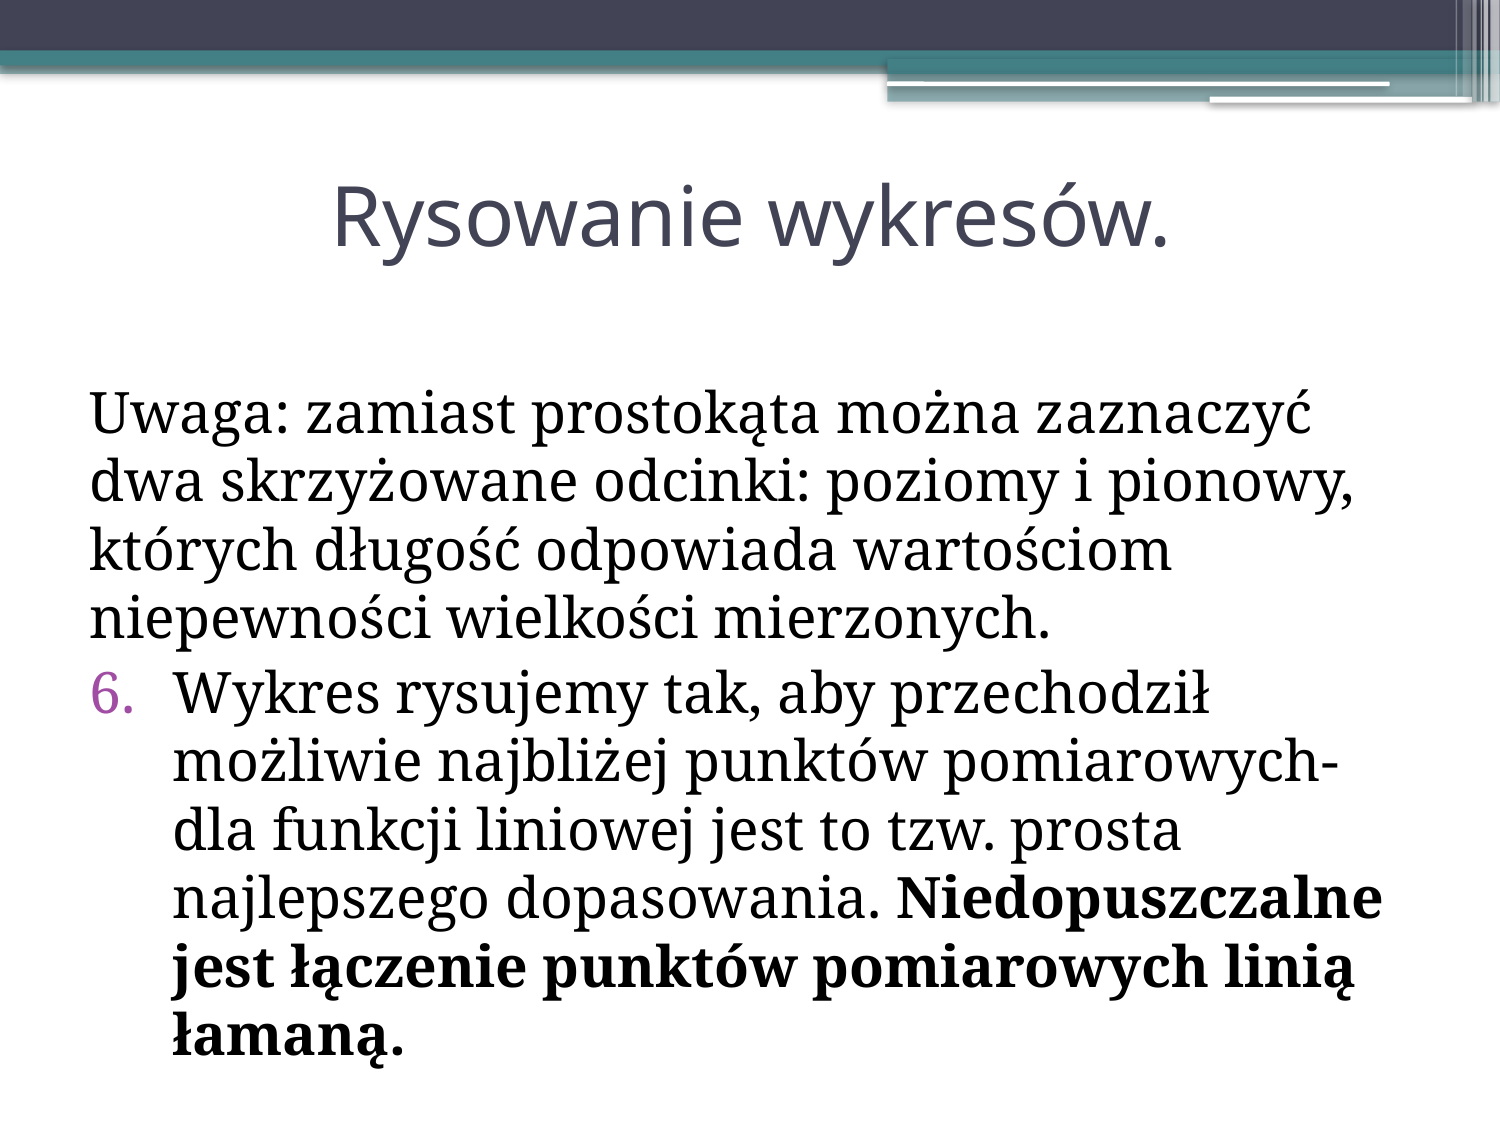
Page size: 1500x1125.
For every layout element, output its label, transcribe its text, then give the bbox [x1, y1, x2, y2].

title Rysowanie wykresów. [76, 125, 1427, 301]
list Uwaga: zamiast prostokąta można zaznaczyć dwa skrzyżowane odcinki: poziomy i pionowy, których długość odpowiada wartościom niepewności wielkości mierzonych. Wykres rysujemy tak, aby przechodził możliwie najbliżej punktów pomiarowych- dla funkcji liniowej jest to tzw. prosta najlepszego dopasowania. Niedopuszczalne jest łączenie punktów pomiarowych linią łamaną. [75, 368, 1425, 1079]
